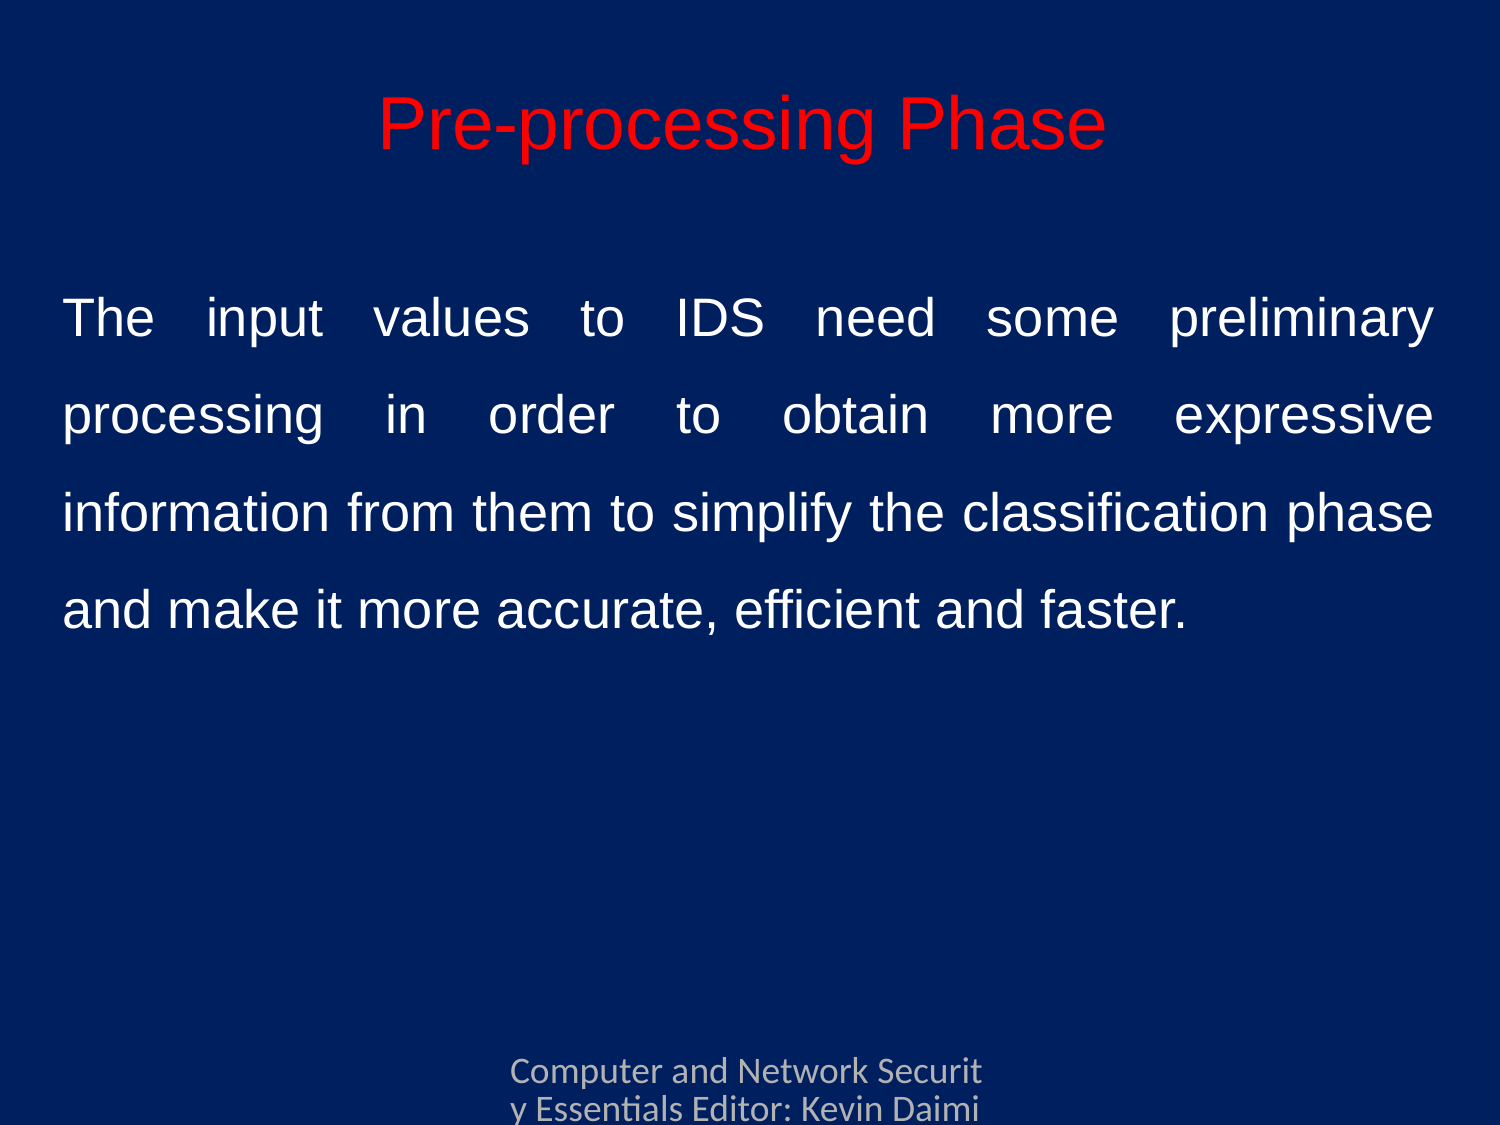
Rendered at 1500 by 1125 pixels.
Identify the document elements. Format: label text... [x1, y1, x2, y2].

title Pre-processing Phase [37, 75, 1449, 166]
list The input values to IDS need some preliminary processing in order to obtain more expressive information from them to simplify the classification phase and make it more accurate, efficient and faster. [62, 249, 1437, 644]
footer Computer and Network Security Essentials Editor: Kevin Daimi Associate Editors: Guillermo Francia, Levent Ertaul, Luis H. Encinas, Eman El-Sheikh Published by Springer [510, 1046, 990, 1103]
